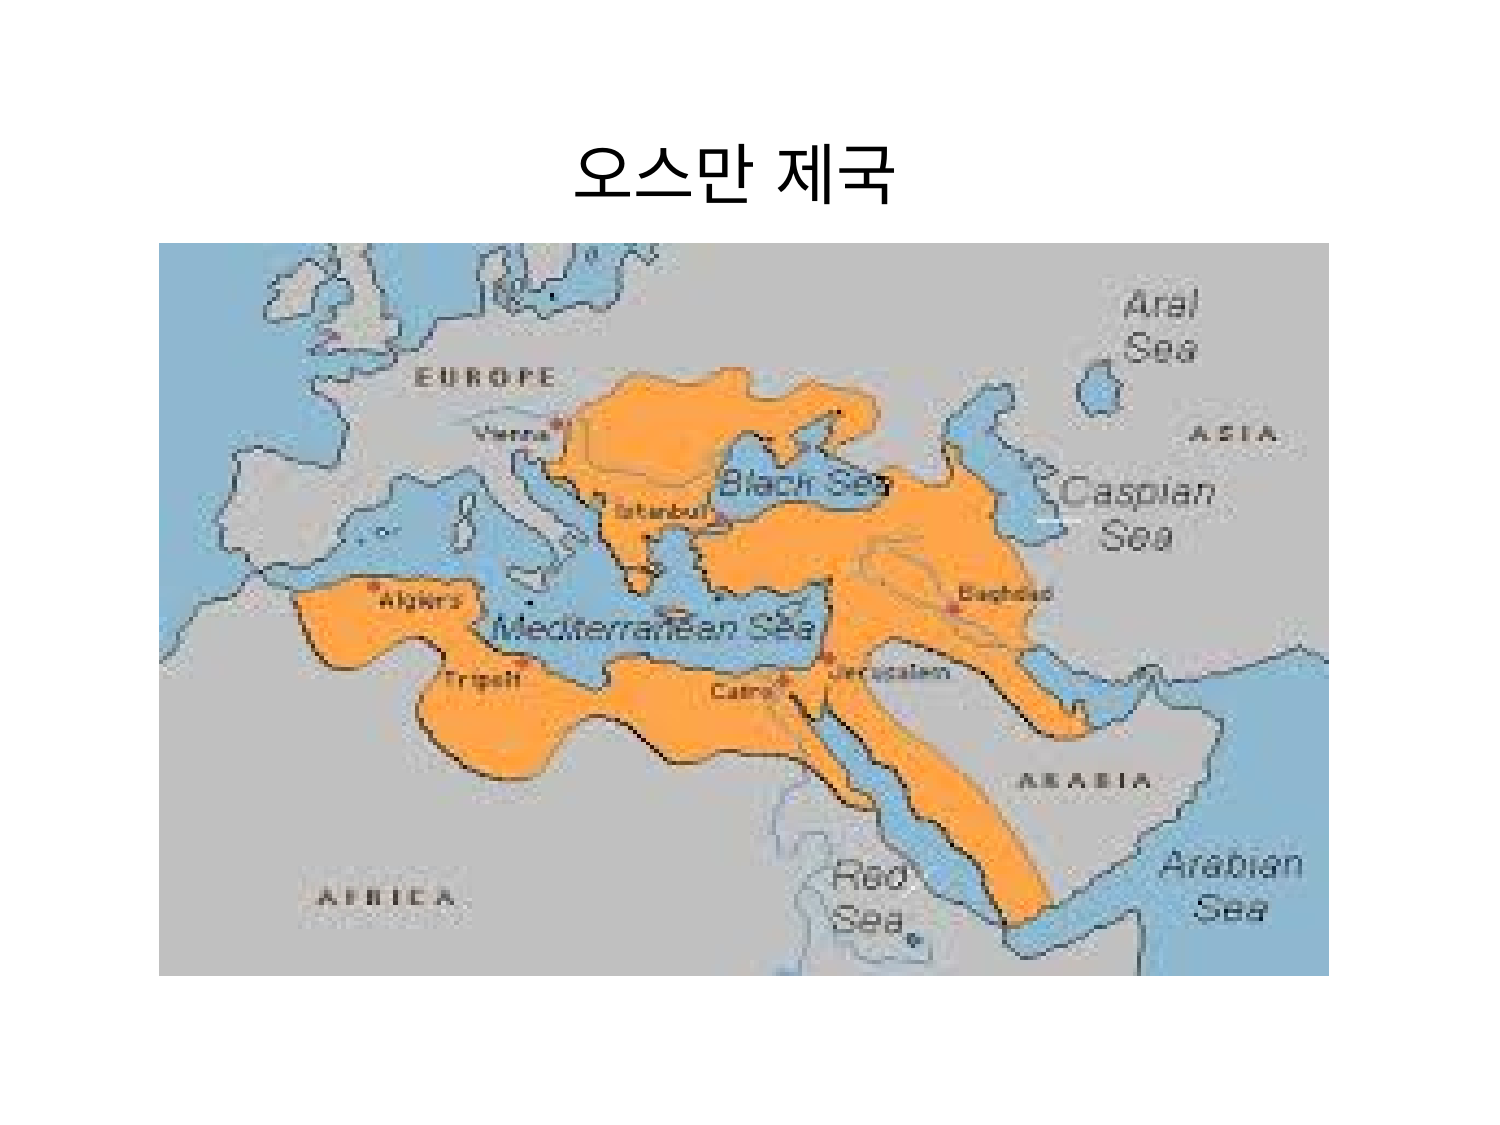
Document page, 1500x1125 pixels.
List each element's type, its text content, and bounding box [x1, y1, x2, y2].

text_box 오스만 제국 [419, 125, 1105, 221]
picture [159, 243, 1329, 977]
